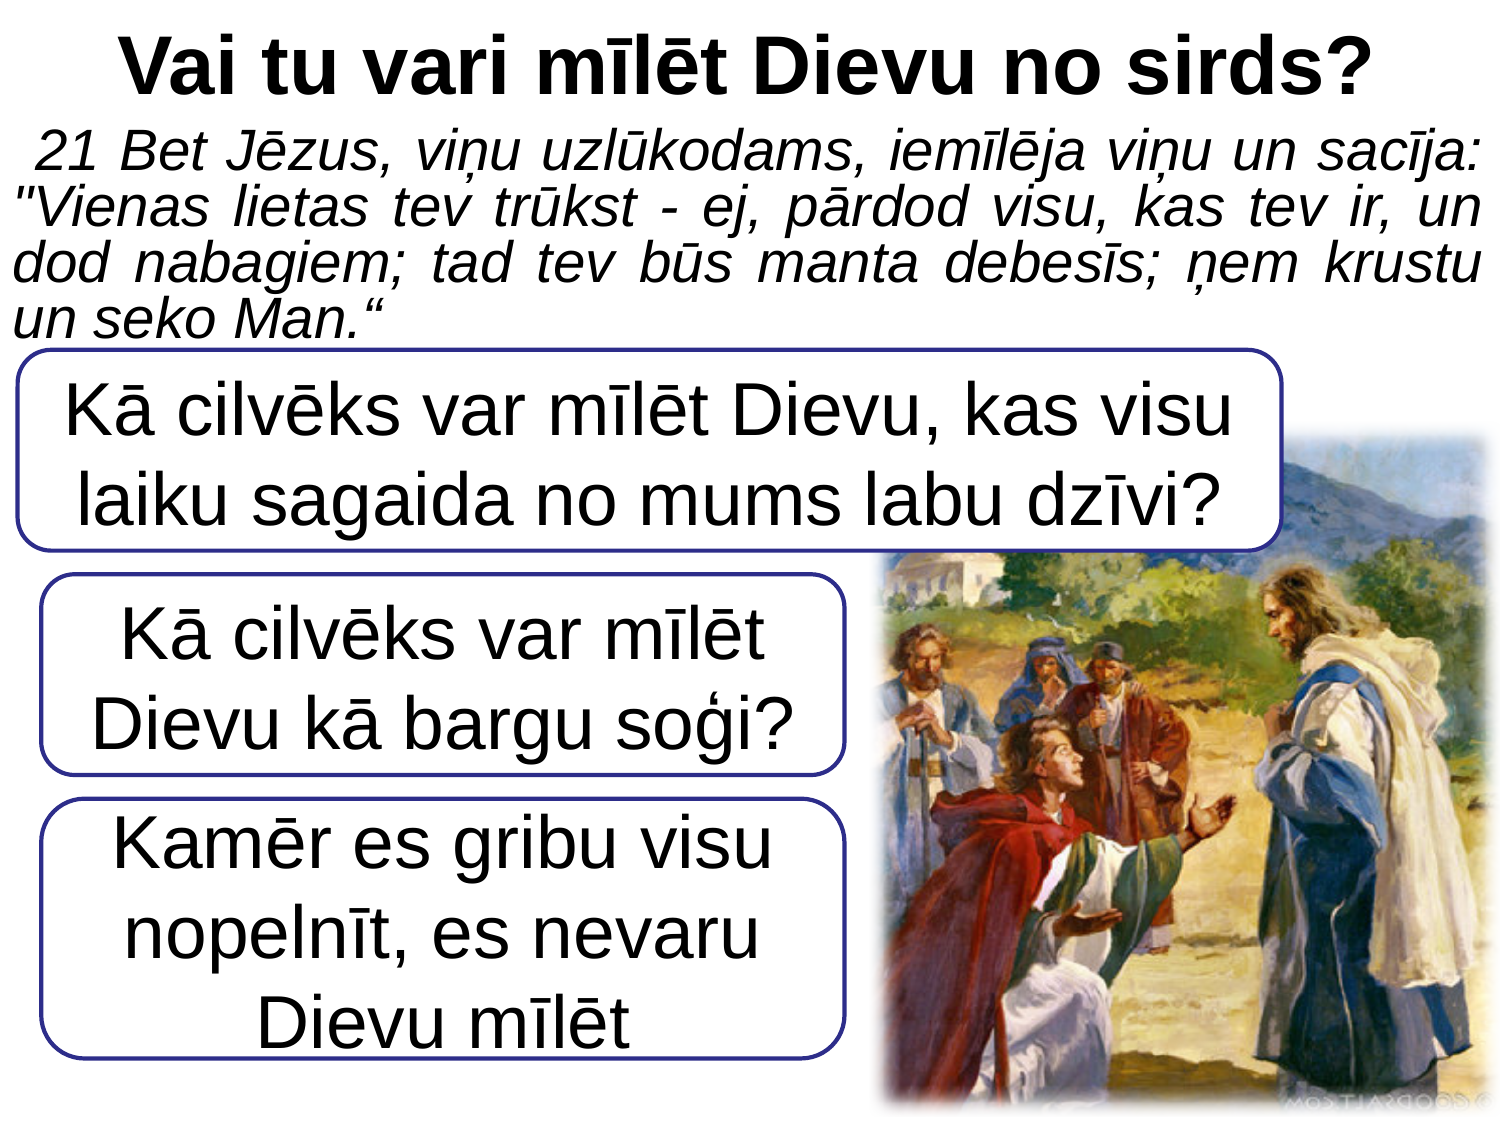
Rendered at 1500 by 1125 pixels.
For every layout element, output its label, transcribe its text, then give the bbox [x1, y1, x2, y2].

text_box Kā cilvēks var mīlēt Dievu, kas visu laiku sagaida no mums labu dzīvi? [15, 347, 1284, 553]
text_box Kā cilvēks var mīlēt Dievu kā bargu soģi? [39, 572, 847, 778]
picture [867, 420, 1500, 1118]
text_box Kamēr es gribu visu nopelnīt, es nevaru Dievu mīlēt [39, 796, 847, 1061]
title Vai tu vari mīlēt Dievu no sirds? [76, 0, 1419, 150]
list 21 Bet Jēzus, viņu uzlūkodams, iemīlēja viņu un sacīja: "Vienas lietas tev trūkst - ej, pārdod visu, kas tev ir, un dod nabagiem; tad tev būs manta debesīs; ņem krustu un seko Man.“ [0, 117, 1500, 292]
